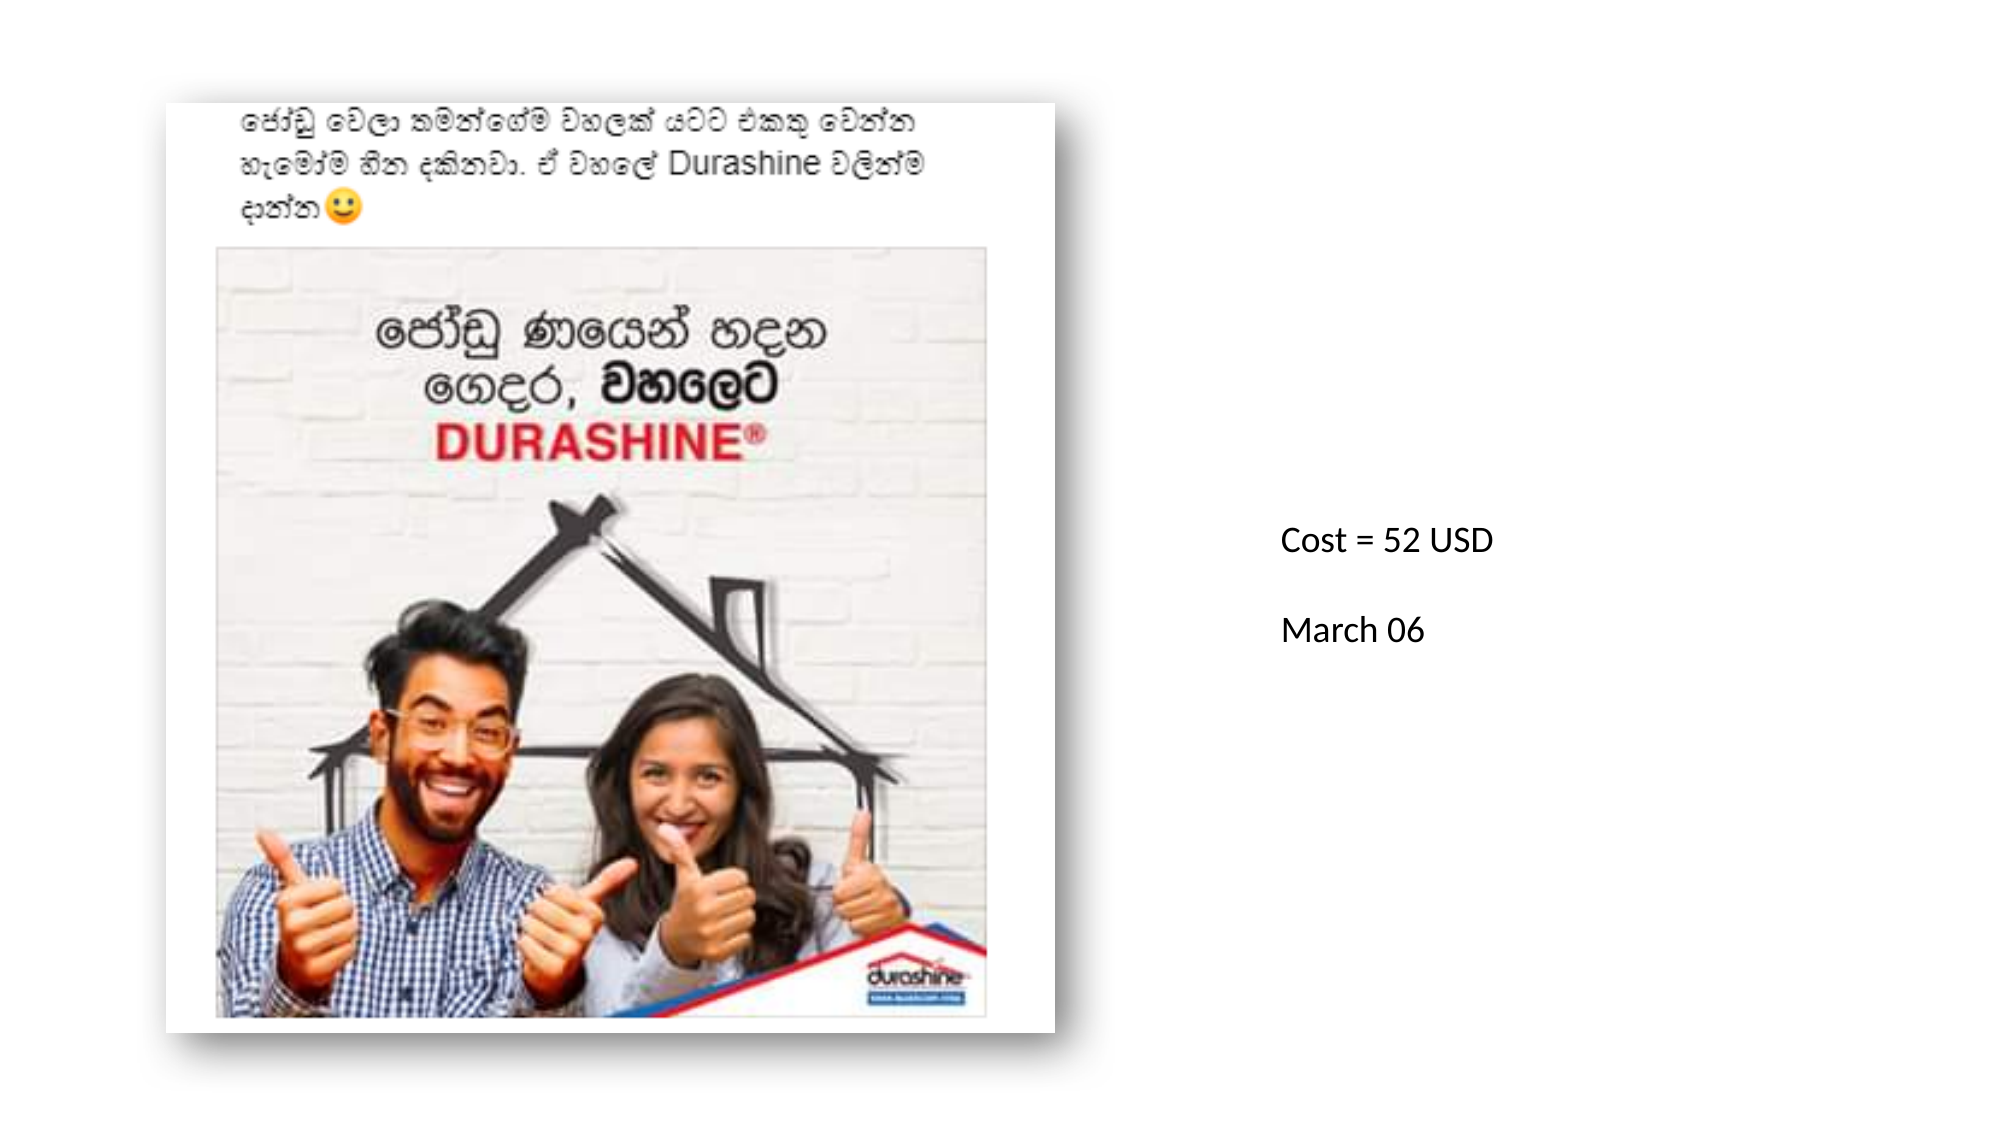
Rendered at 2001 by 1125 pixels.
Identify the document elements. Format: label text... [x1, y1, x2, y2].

text_box Cost = 52 USD March 06 [1266, 507, 1595, 657]
picture [166, 103, 1055, 1033]
